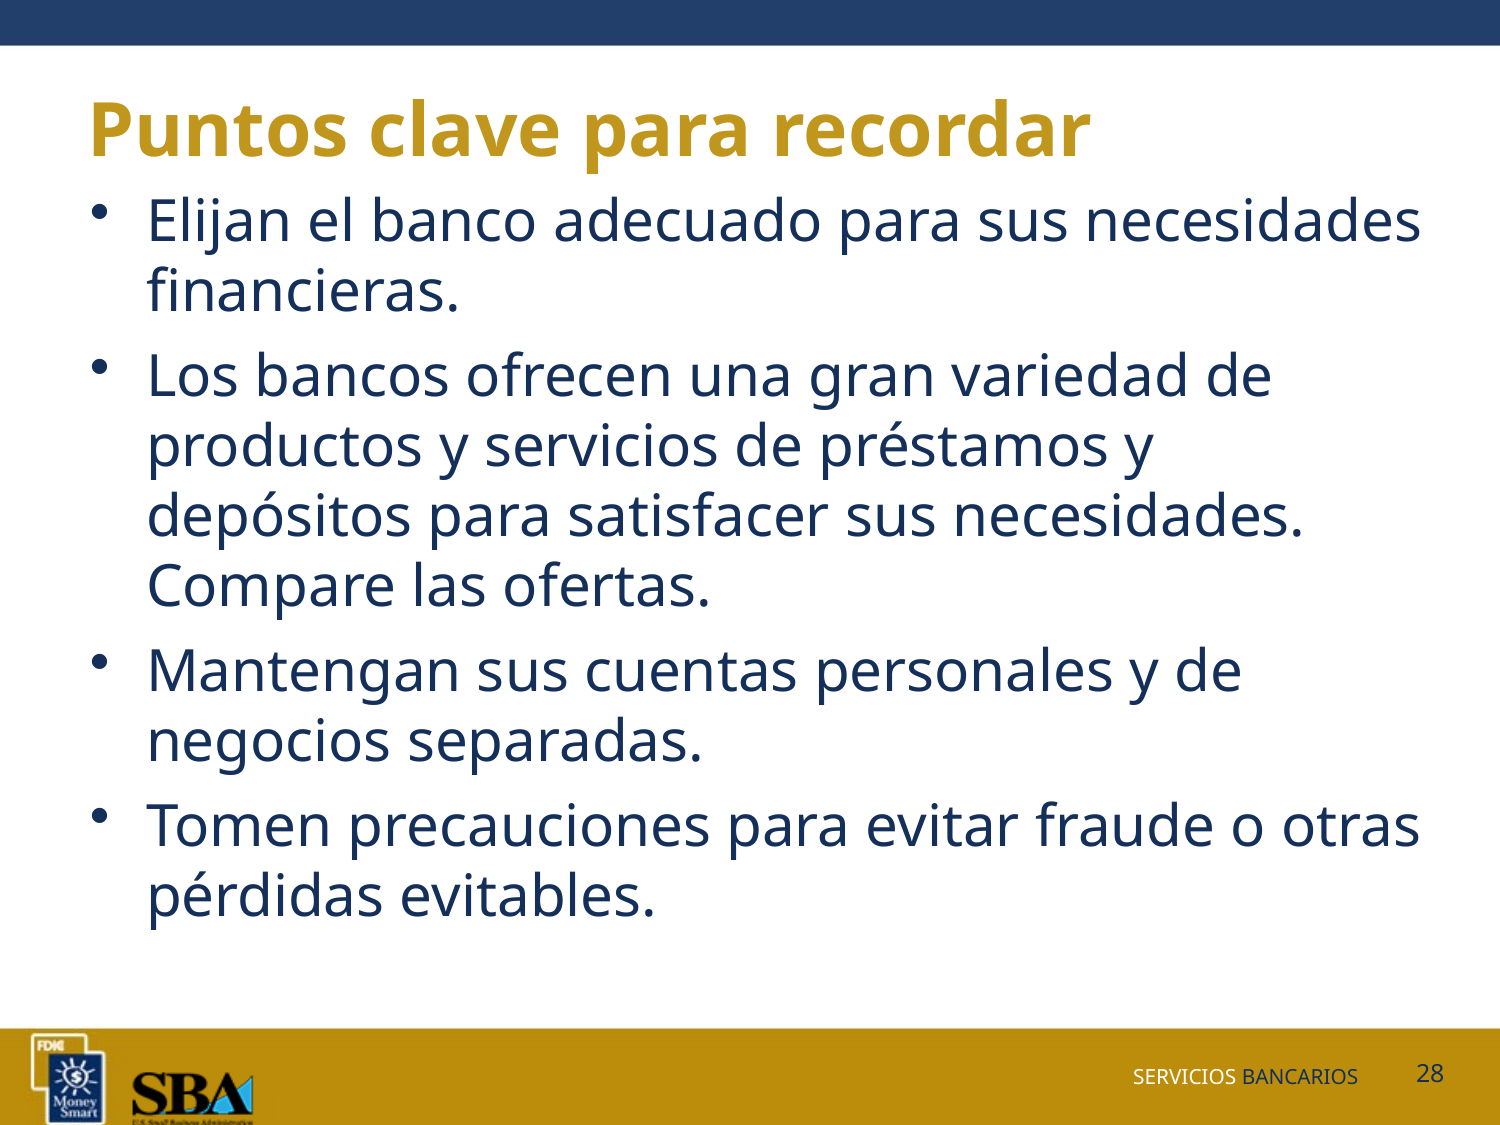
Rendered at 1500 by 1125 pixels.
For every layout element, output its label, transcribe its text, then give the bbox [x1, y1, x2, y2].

picture [0, 0, 1500, 1125]
list Elijan el banco adecuado para sus necesidades financieras. Los bancos ofrecen una gran variedad de productos y servicios de préstamos y depósitos para satisfacer sus necesidades. Compare las ofertas. Mantengan sus cuentas personales y de negocios separadas. Tomen precauciones para evitar fraude o otras pérdidas evitables. [89, 183, 1428, 1007]
title Puntos clave para recordar [87, 81, 1438, 182]
